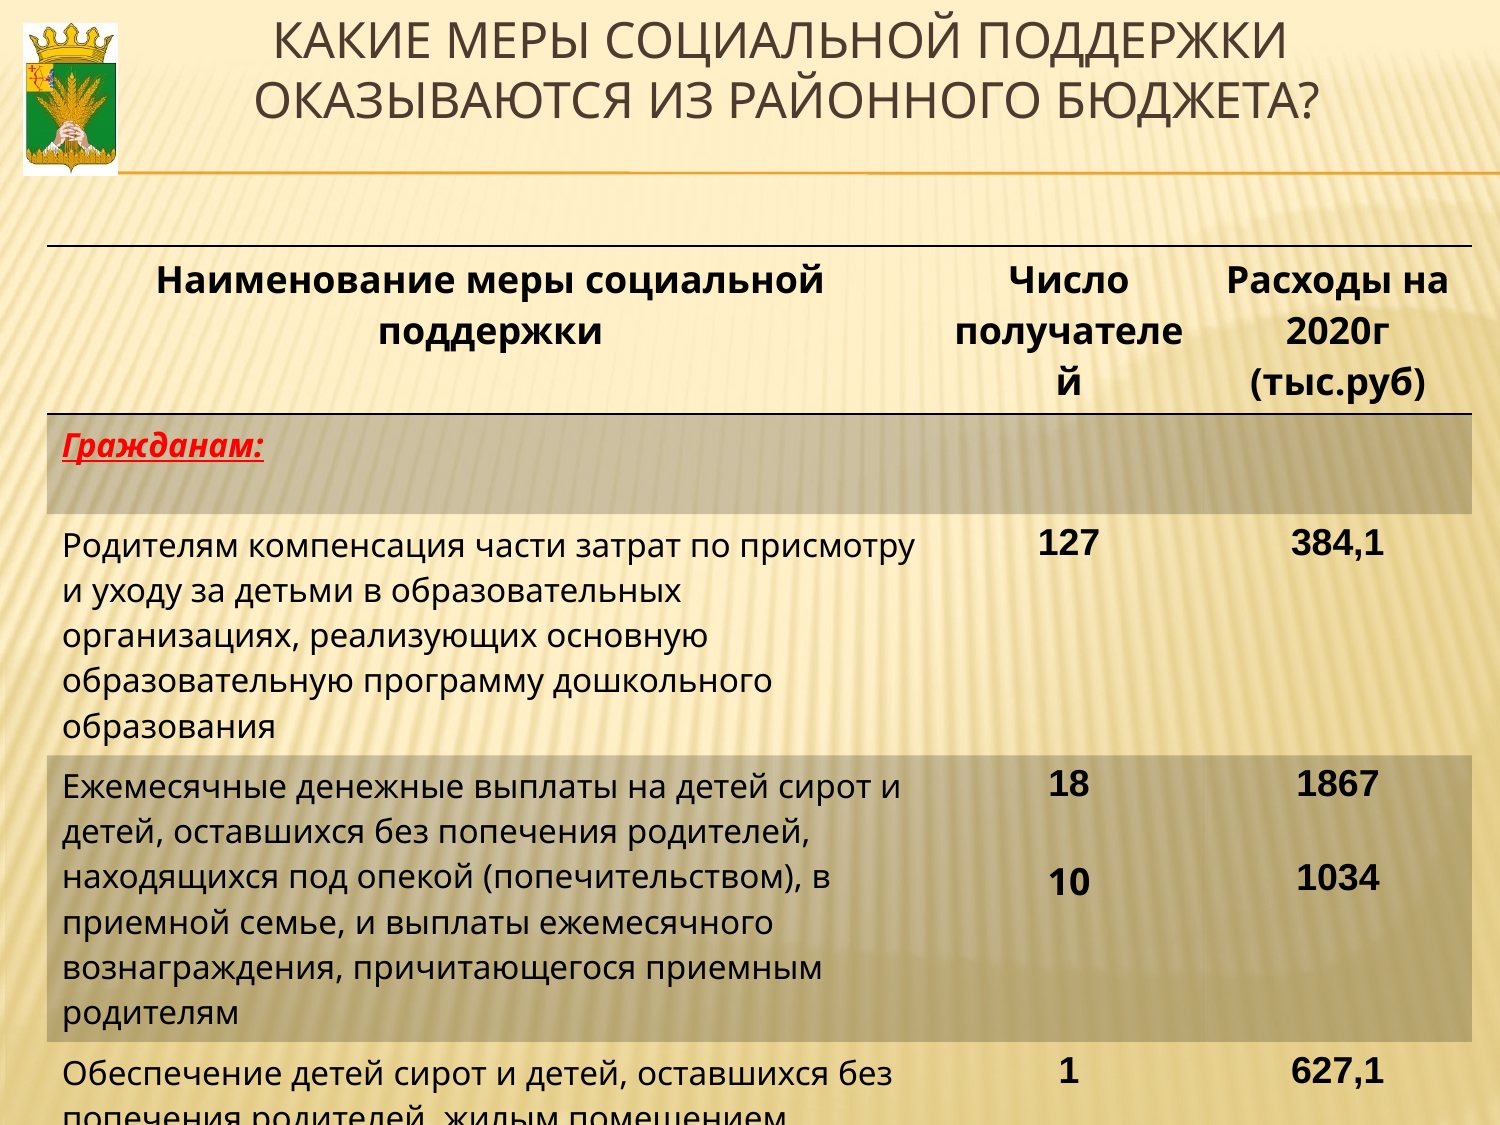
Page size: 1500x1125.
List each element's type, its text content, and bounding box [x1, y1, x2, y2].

table_cell [934, 415, 1204, 514]
table_cell 627,1 [1204, 1042, 1472, 1125]
table_cell Гражданам: [47, 415, 934, 514]
table_cell 1867 1034 [1204, 755, 1472, 1042]
table_header Число получателей [934, 247, 1204, 413]
title Какие меры социальной поддержки оказываются из районного бюджета? [75, 0, 1500, 138]
table_cell 127 [934, 514, 1204, 755]
table_header Наименование меры социальной поддержки [47, 247, 934, 413]
picture [23, 23, 118, 177]
table_cell Обеспечение детей сирот и детей, оставшихся без попечения родителей, жилым помещением [47, 1042, 934, 1125]
table_cell 384,1 [1204, 514, 1472, 755]
table_cell 1 [934, 1042, 1204, 1125]
table_cell 18 10 [934, 755, 1204, 1042]
table_cell Ежемесячные денежные выплаты на детей сирот и детей, оставшихся без попечения родителей, находящихся под опекой (попечительством), в приемной семье, и выплаты ежемесячного вознаграждения, причитающегося приемным родителям [47, 755, 934, 1042]
table_header Расходы на 2020г (тыс.руб) [1204, 247, 1472, 413]
table_cell Родителям компенсация части затрат по присмотру и уходу за детьми в образовательных организациях, реализующих основную образовательную программу дошкольного образования [47, 514, 934, 755]
table_cell [1204, 415, 1472, 514]
